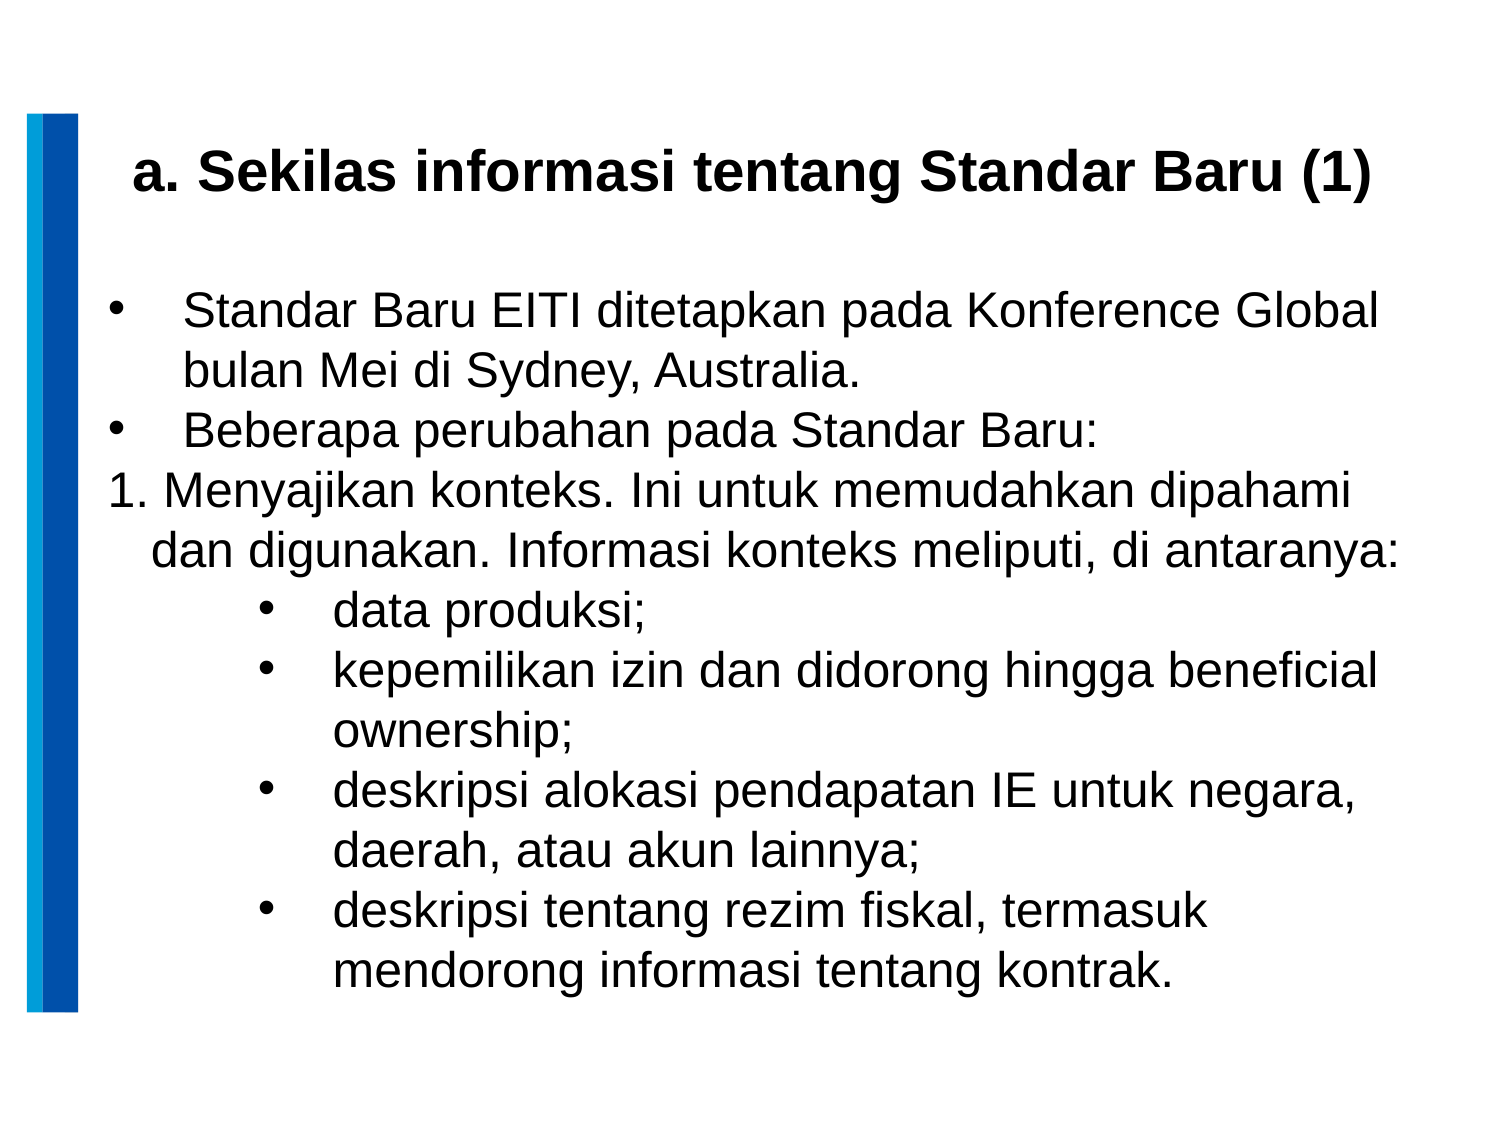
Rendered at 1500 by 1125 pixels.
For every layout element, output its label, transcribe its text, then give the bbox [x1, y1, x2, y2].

text_box [26, 113, 43, 1013]
text_box [43, 113, 79, 1013]
text_box a. Sekilas informasi tentang Standar Baru (1) [117, 67, 1456, 269]
text_box Standar Baru EITI ditetapkan pada Konference Global bulan Mei di Sydney, Australia. Beberapa perubahan pada Standar Baru: 1. Menyajikan konteks. Ini untuk memudahkan dipahami dan digunakan. Informasi konteks meliputi, di antaranya: data produksi; kepemilikan izin dan didorong hingga beneficial ownership; deskripsi alokasi pendapatan IE untuk negara, daerah, atau akun lainnya; deskripsi tentang rezim fiskal, termasuk mendorong informasi tentang kontrak. [64, 270, 1445, 1005]
